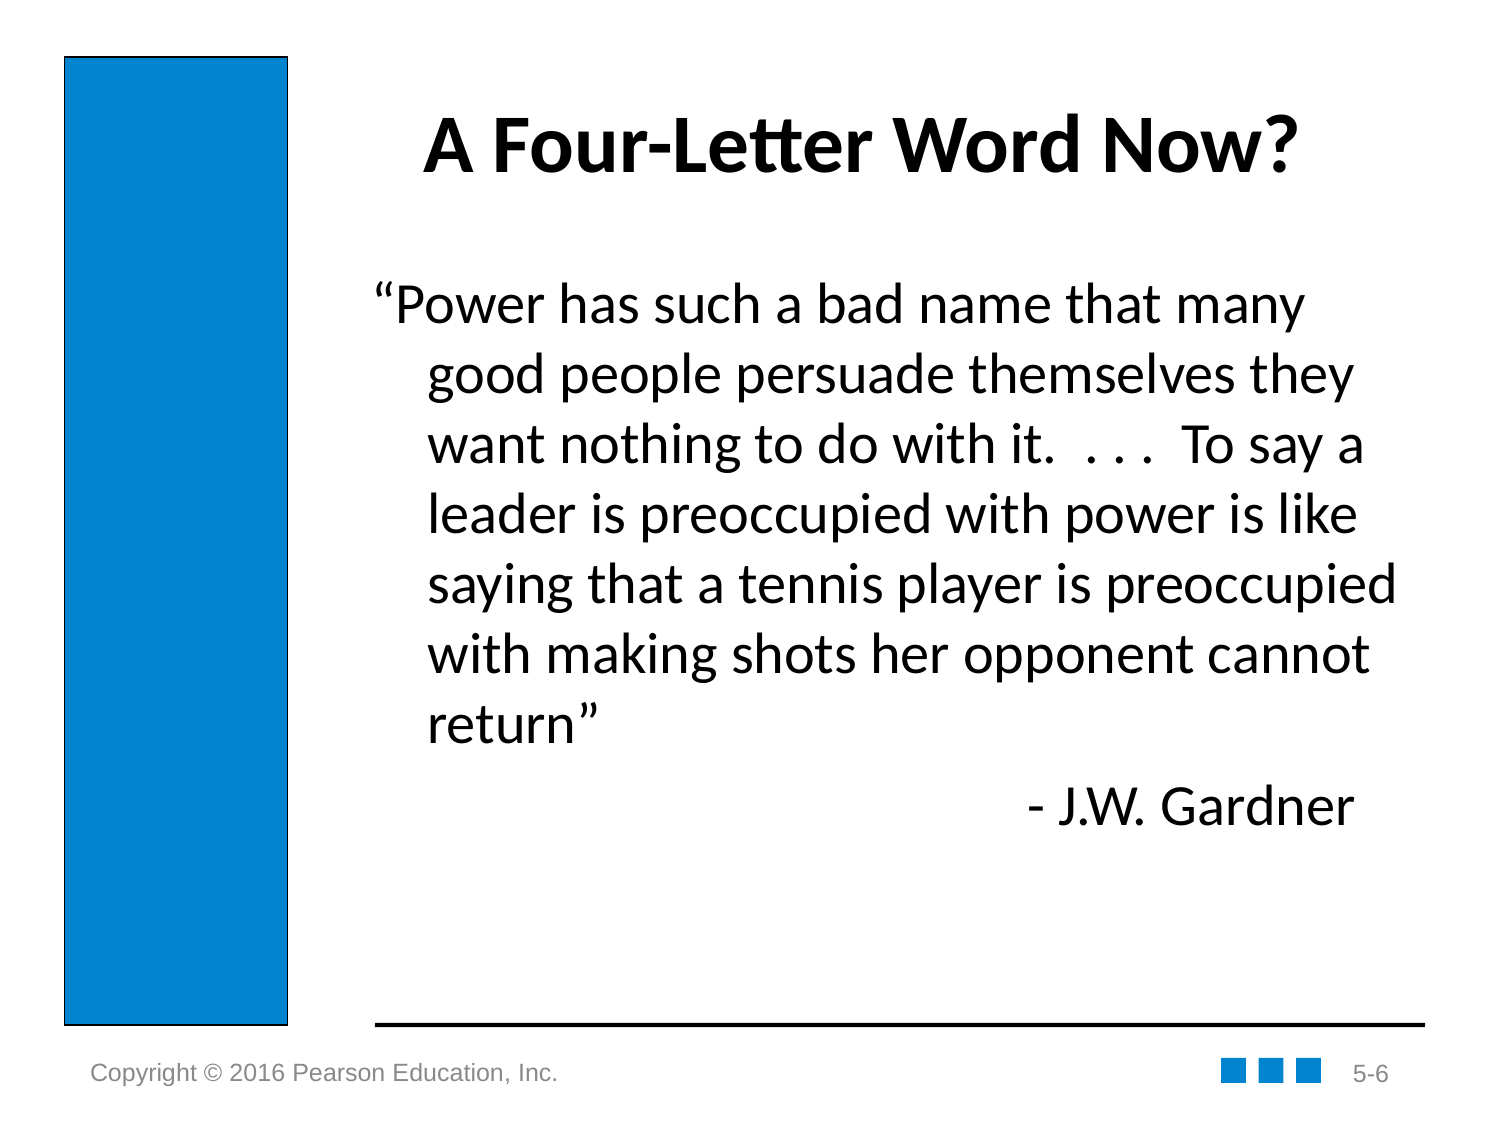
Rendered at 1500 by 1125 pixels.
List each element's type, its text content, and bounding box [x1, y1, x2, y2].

text_box [1296, 1057, 1321, 1083]
text_box 5-6 [1333, 1050, 1409, 1095]
title A Four-Letter Word Now? [300, 45, 1425, 233]
text_box [1221, 1057, 1246, 1083]
list “Power has such a bad name that many good people persuade themselves they want nothing to do with it. . . . To say a leader is preoccupied with power is like saying that a tennis player is preoccupied with making shots her opponent cannot return” - J.W. Gardner [356, 257, 1444, 395]
text_box Copyright © 2016 Pearson Education, Inc. [75, 1055, 625, 1088]
text_box [64, 56, 288, 1025]
text_box [1258, 1057, 1284, 1083]
